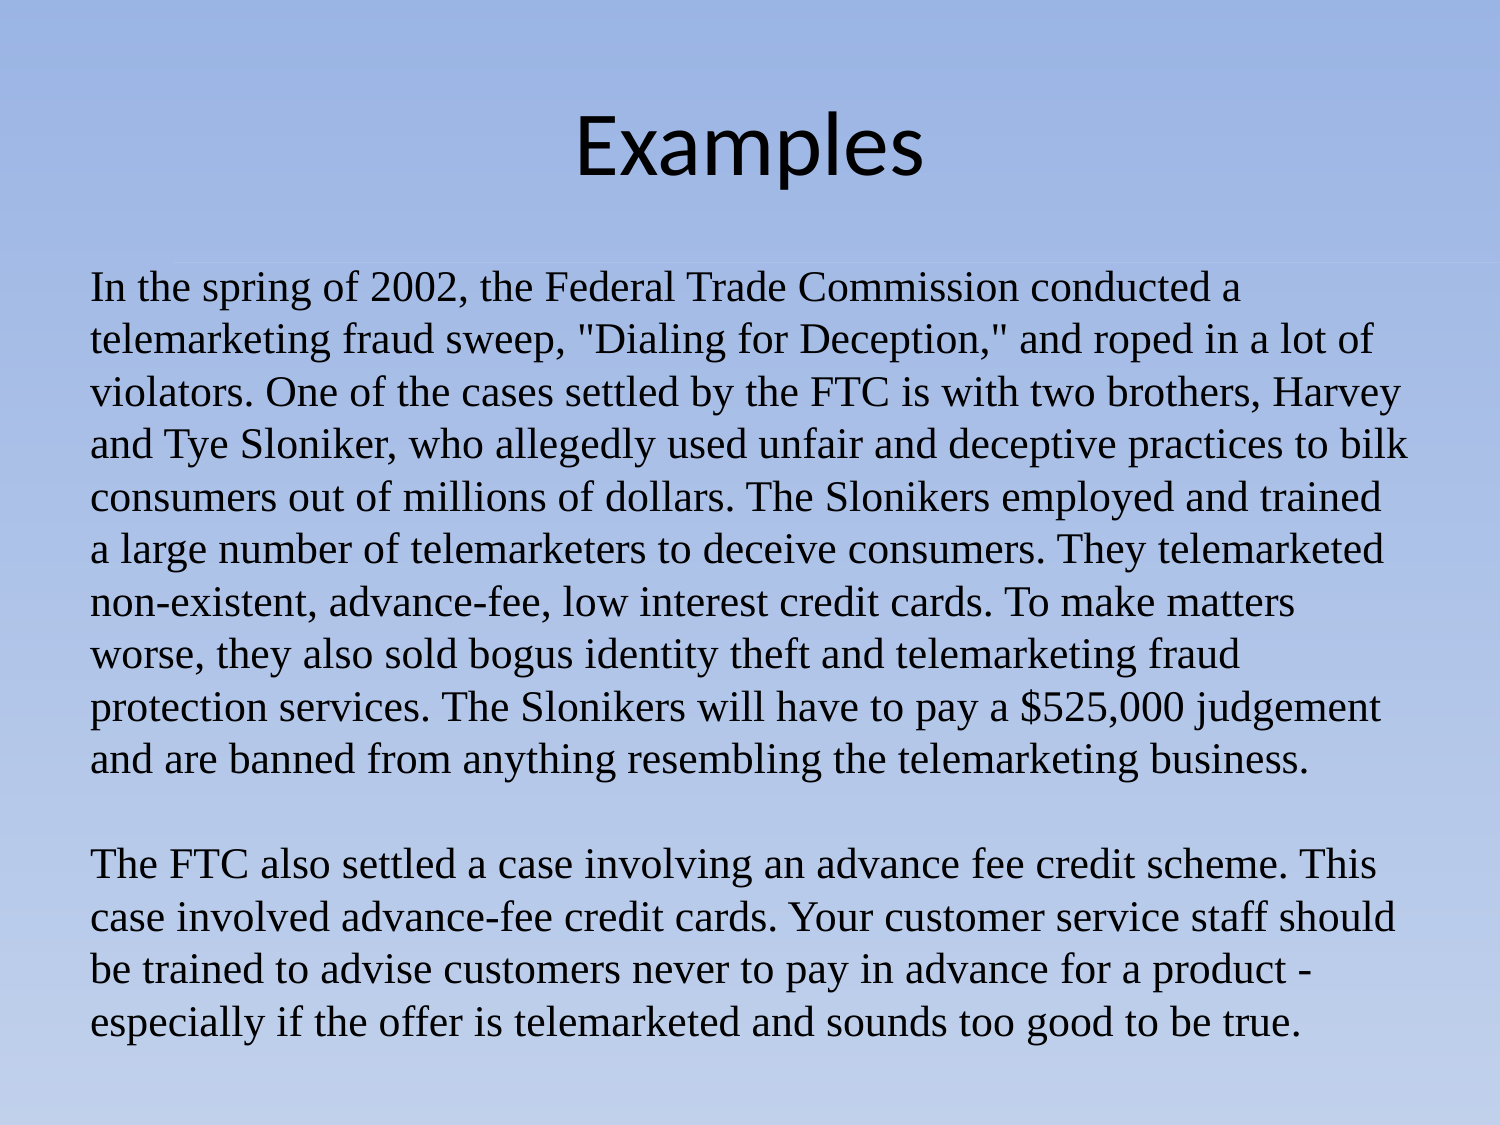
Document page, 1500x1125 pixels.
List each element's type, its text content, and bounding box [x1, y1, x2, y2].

list In the spring of 2002, the Federal Trade Commission conducted a telemarketing fraud sweep, "Dialing for Deception," and roped in a lot of violators. One of the cases settled by the FTC is with two brothers, Harvey and Tye Sloniker, who allegedly used unfair and deceptive practices to bilk consumers out of millions of dollars. The Slonikers employed and trained a large number of telemarketers to deceive consumers. They telemarketed non-existent, advance-fee, low interest credit cards. To make matters worse, they also sold bogus identity theft and telemarketing fraud protection services. The Slonikers will have to pay a $525,000 judgement and are banned from anything resembling the telemarketing business. The FTC also settled a case involving an advance fee credit scheme. This case involved advance-fee credit cards. Your customer service staff should be trained to advise customers never to pay in advance for a product - especially if the offer is telemarketed and sounds too good to be true. [75, 249, 1425, 993]
title Examples [75, 45, 1425, 233]
